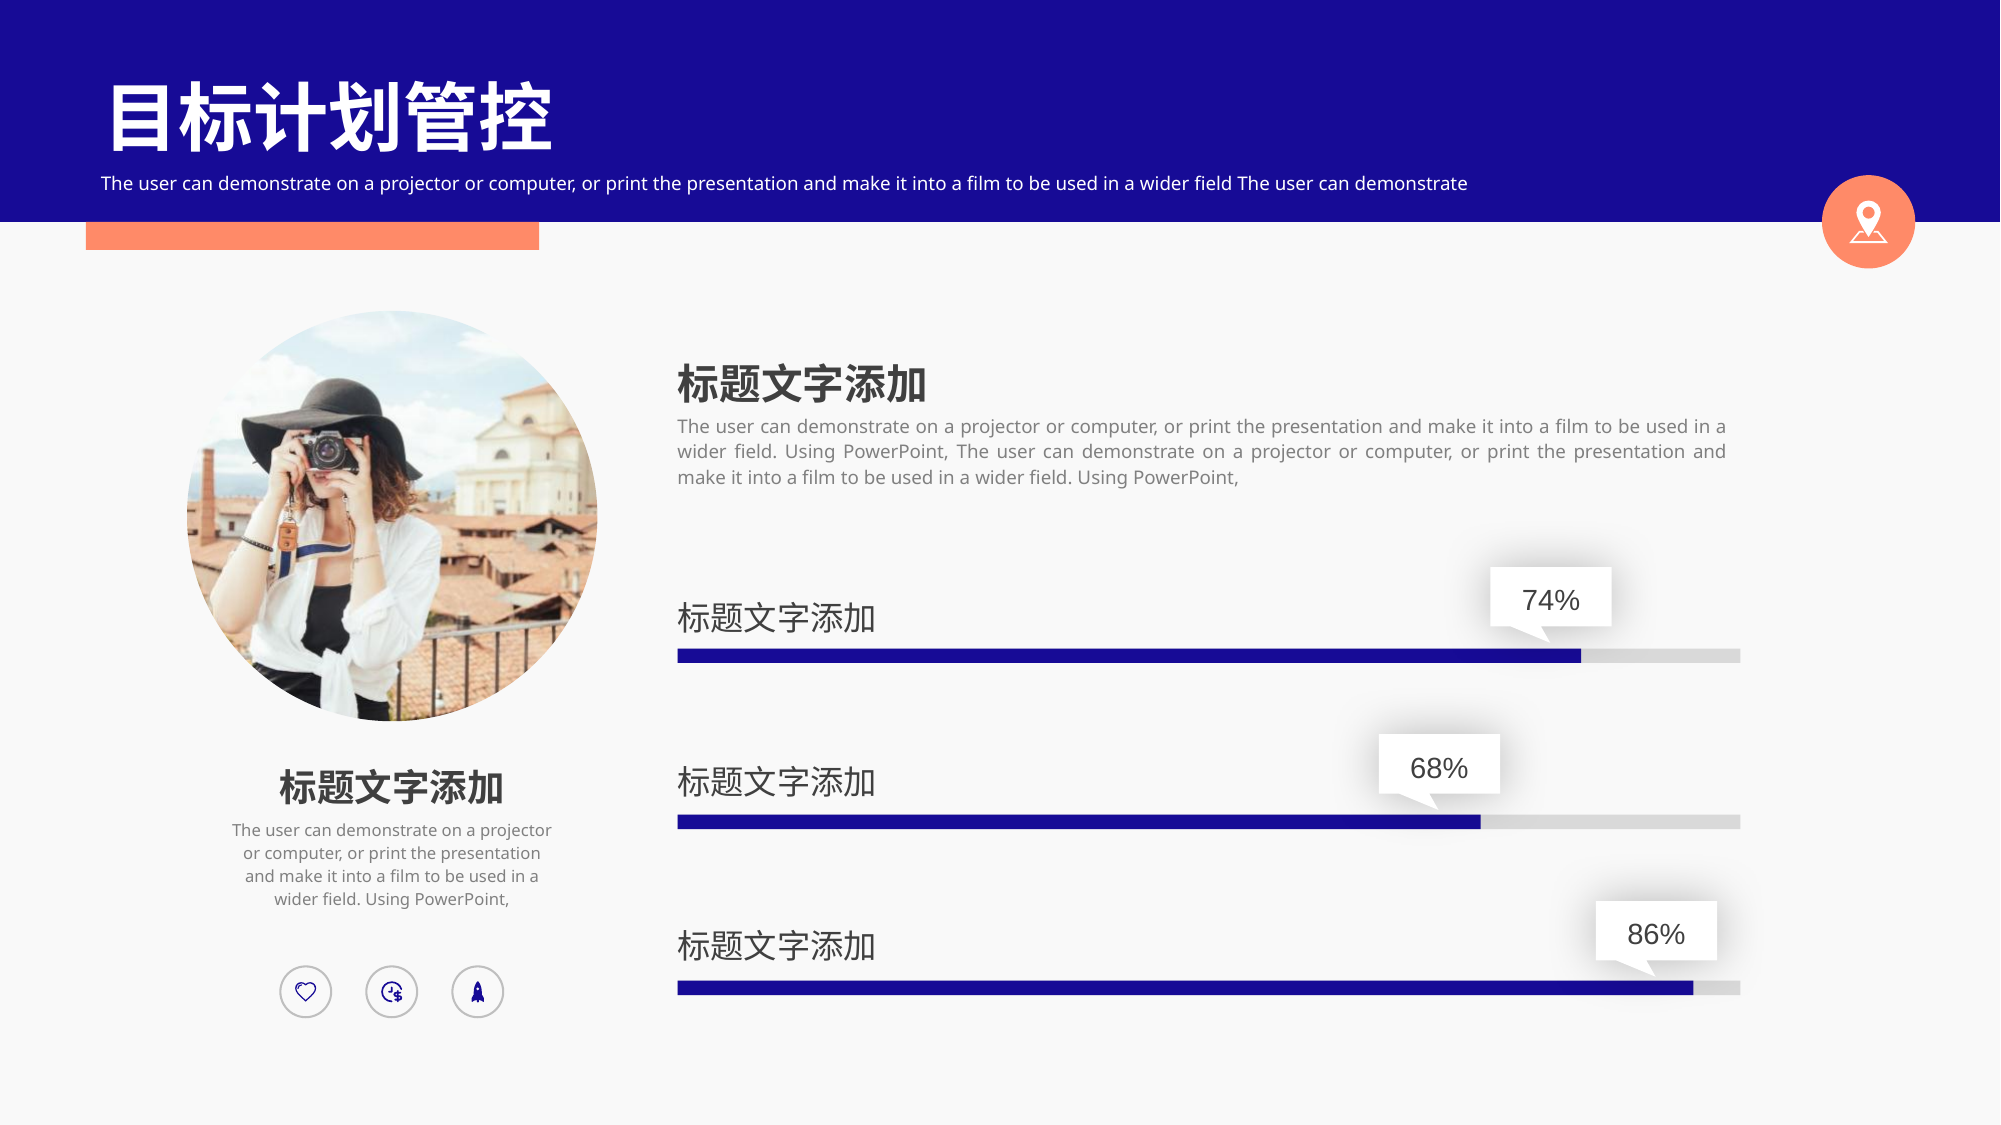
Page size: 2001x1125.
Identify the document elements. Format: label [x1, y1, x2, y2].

text_box [85, 63, 1600, 203]
text_box [662, 567, 1741, 663]
text_box [185, 309, 599, 723]
text_box [0, 0, 2000, 223]
text_box [366, 966, 418, 1018]
text_box [662, 341, 1741, 495]
text_box [452, 966, 504, 1018]
text_box [1821, 175, 1916, 269]
text_box [85, 221, 540, 251]
text_box [280, 966, 332, 1018]
text_box [662, 900, 1741, 996]
text_box [662, 734, 1741, 829]
text_box [186, 747, 598, 941]
